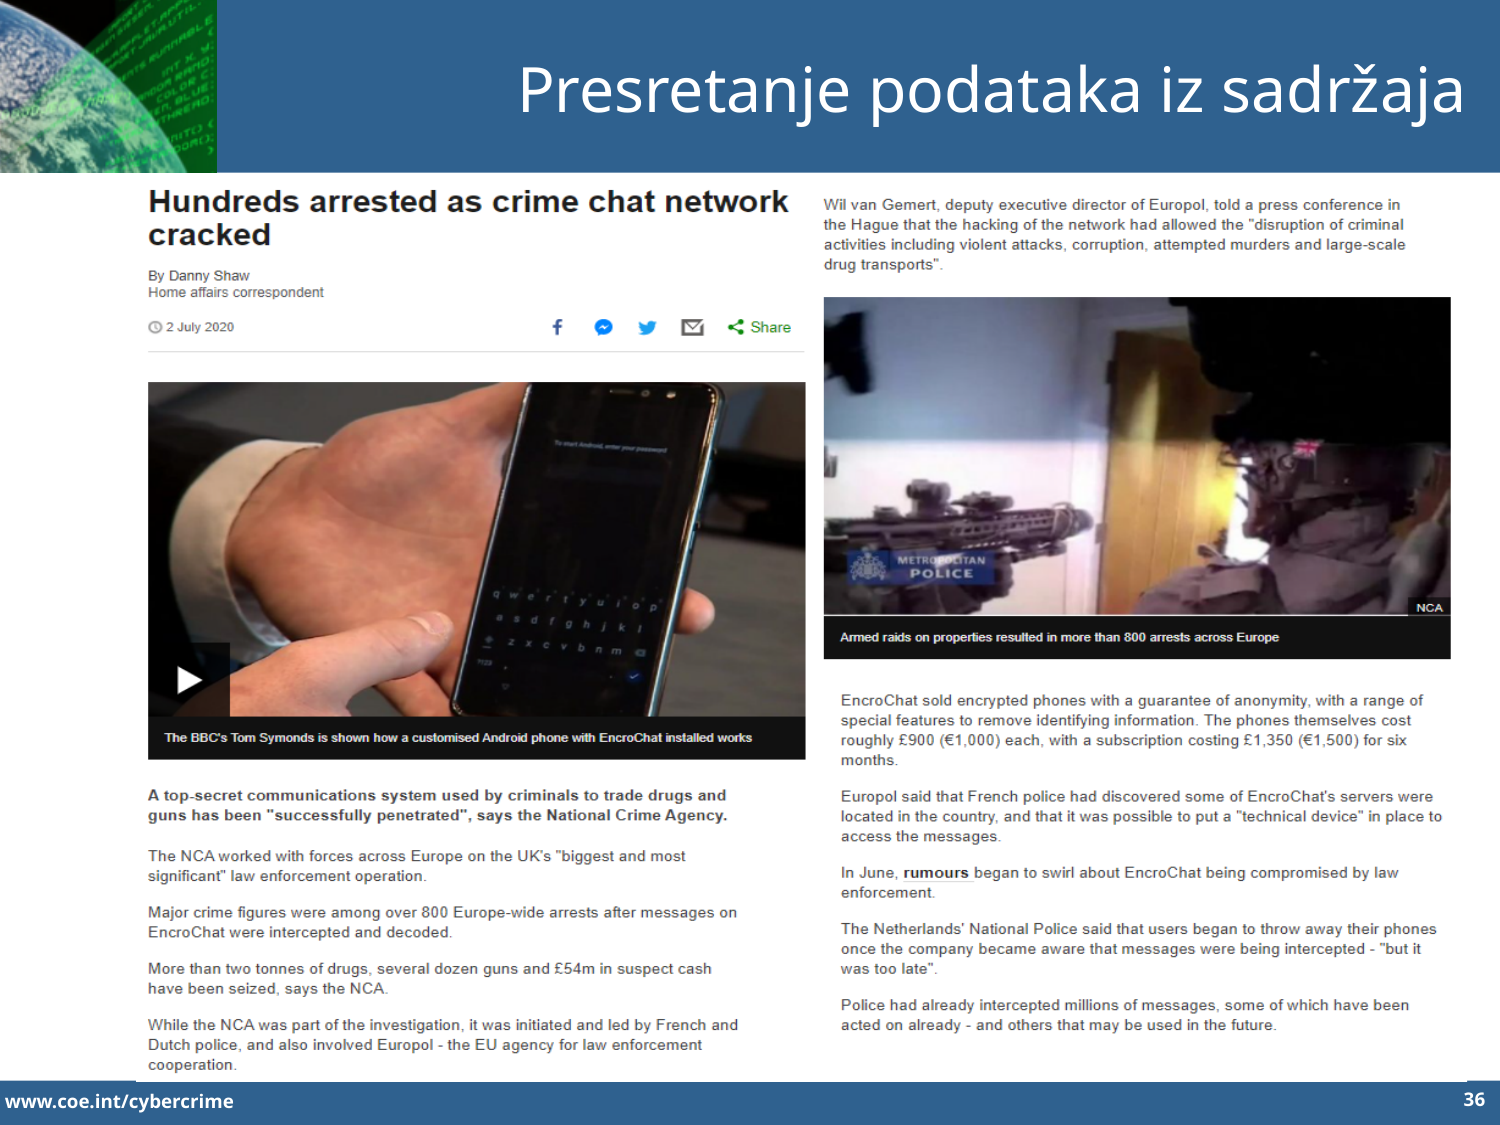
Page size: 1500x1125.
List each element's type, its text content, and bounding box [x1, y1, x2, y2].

picture [0, 0, 217, 173]
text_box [136, 179, 1468, 1081]
text_box Presretanje podataka iz sadržaja [230, 42, 1483, 133]
